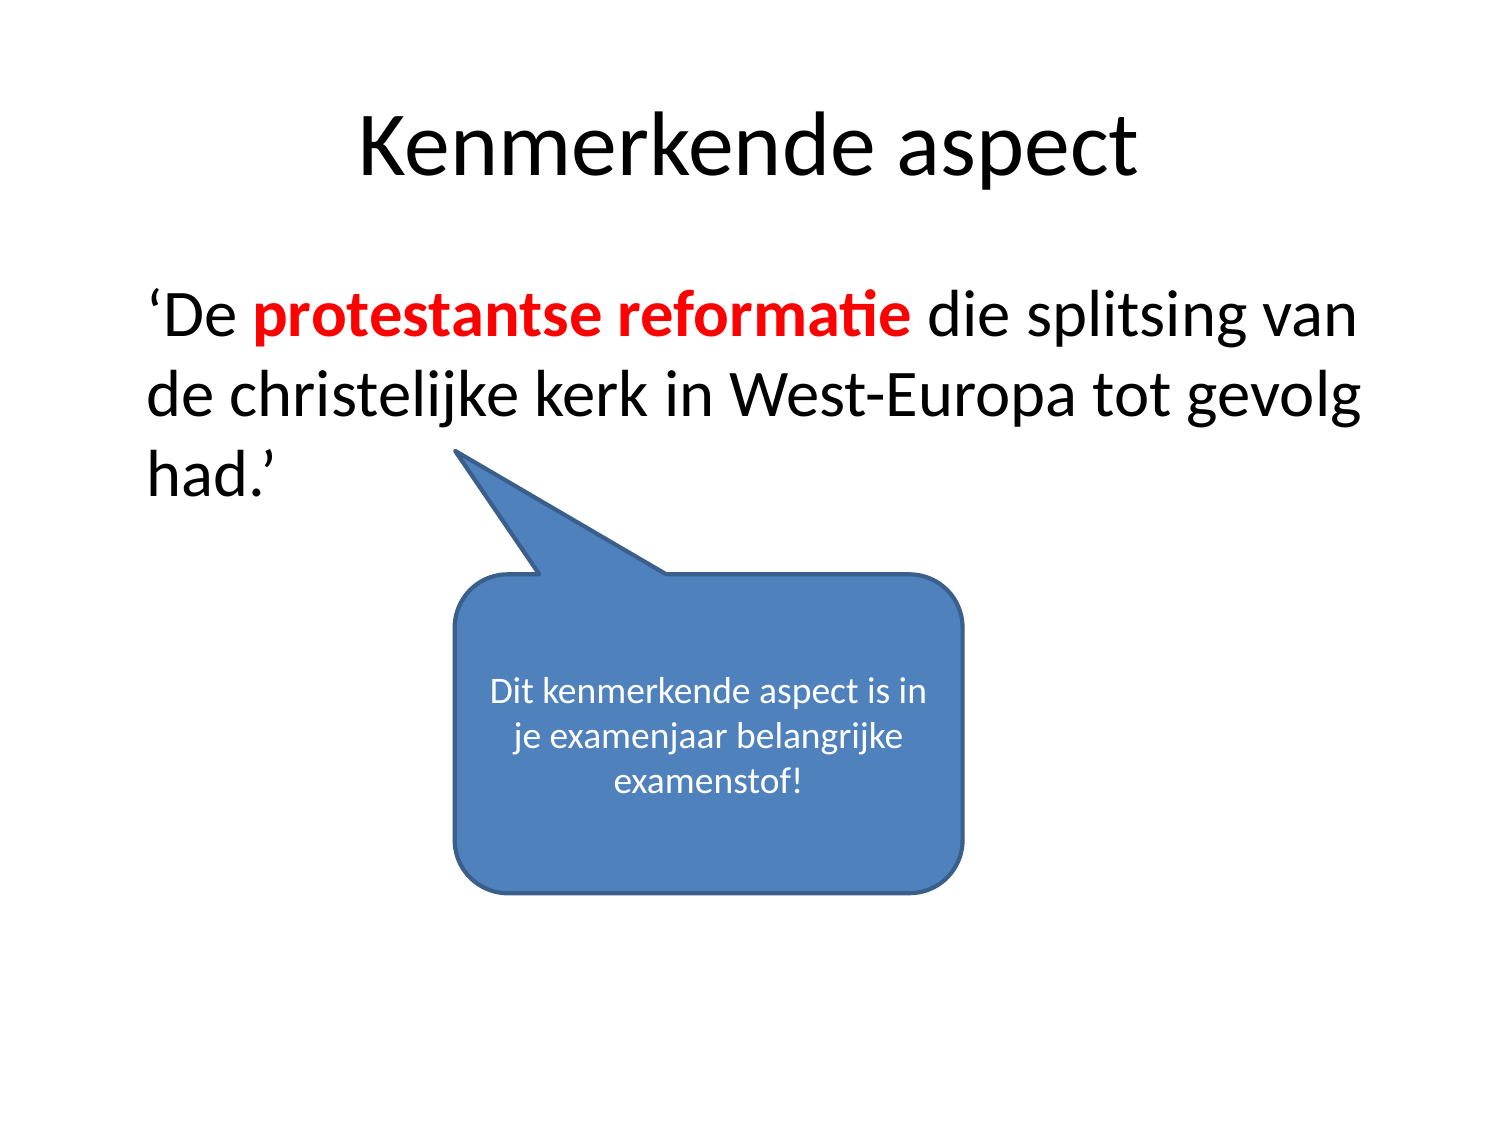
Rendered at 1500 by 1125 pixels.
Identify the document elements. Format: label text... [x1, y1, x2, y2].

list ‘De protestantse reformatie die splitsing van de christelijke kerk in West-Europa tot gevolg had.’ [75, 262, 1425, 1005]
text_box Dit kenmerkende aspect is in je examenjaar belangrijke examenstof! [452, 449, 965, 896]
title Kenmerkende aspect [75, 45, 1425, 233]
